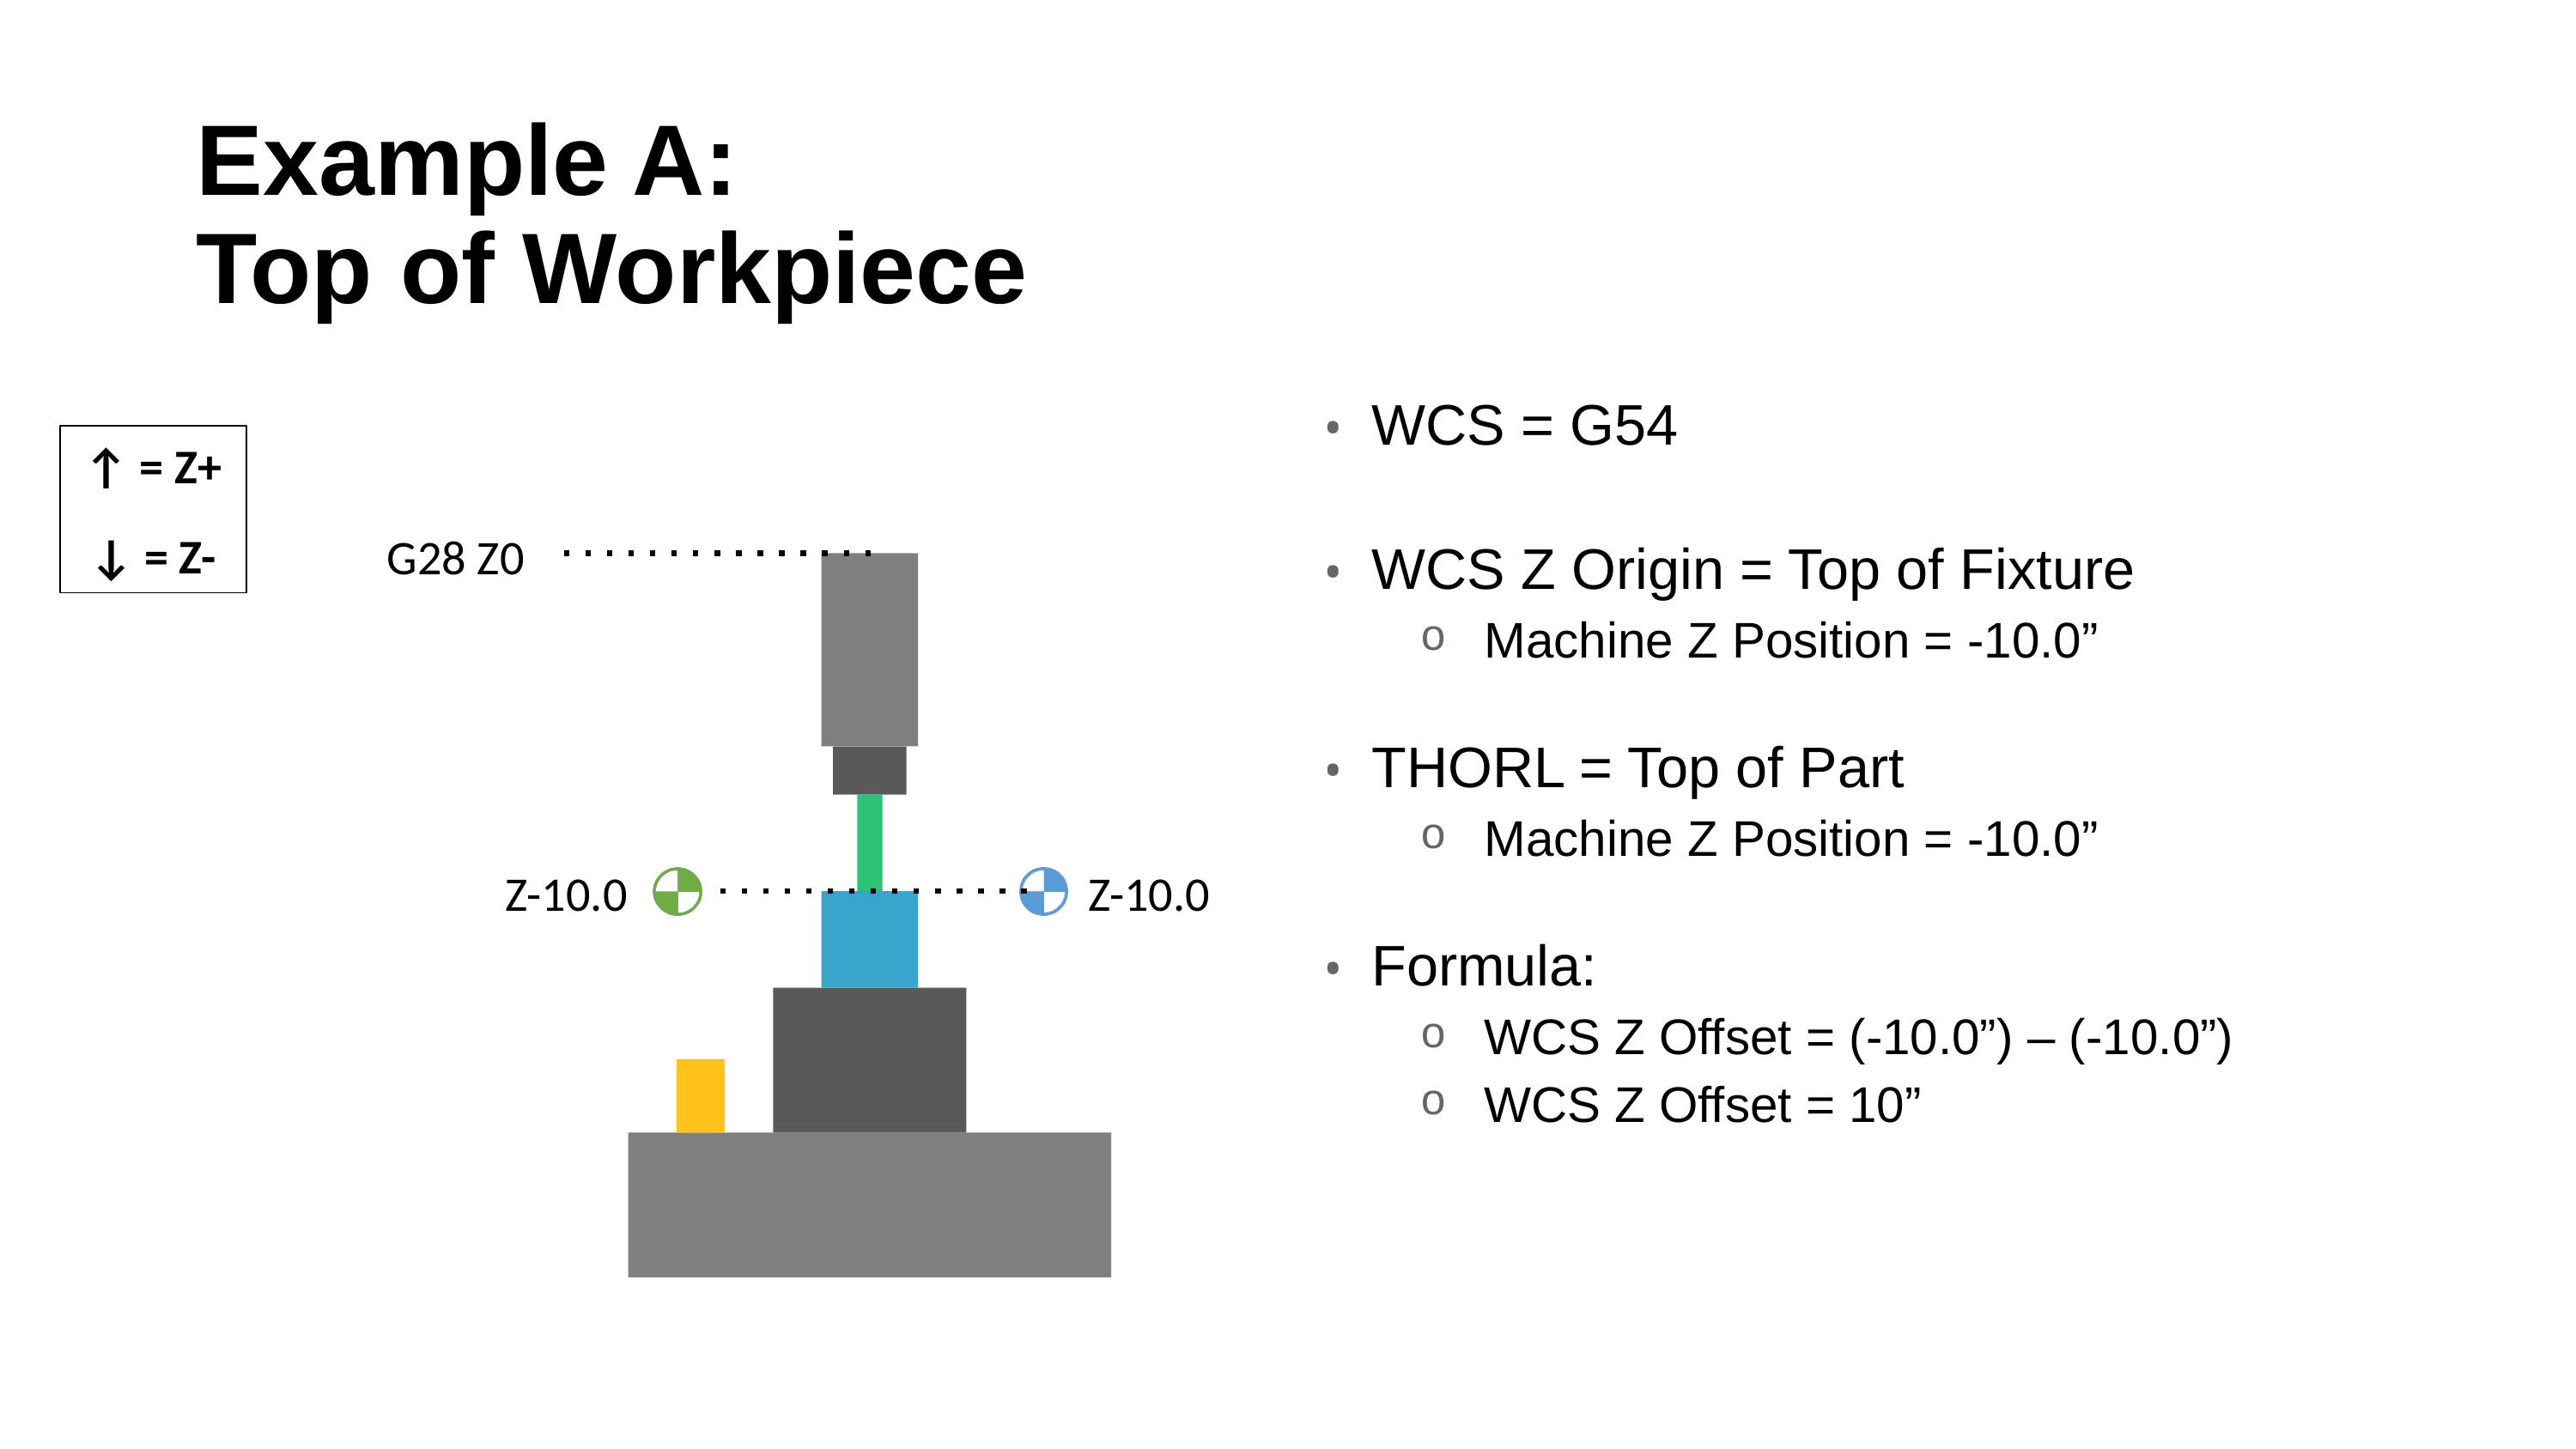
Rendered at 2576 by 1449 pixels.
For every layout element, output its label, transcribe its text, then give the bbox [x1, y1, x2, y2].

text_box ↑ = Z+ ↓ = Z- [59, 425, 247, 593]
text_box G28 Z0 [353, 516, 558, 594]
picture [1018, 866, 1068, 916]
list WCS = G54 WCS Z Origin = Top of Fixture Machine Z Position = -10.0” THORL = Top of Part Machine Z Position = -10.0” Formula: WCS Z Offset = (-10.0”) – (-10.0”) WCS Z Offset = 10”= 0.0” [1303, 385, 2399, 1305]
text_box Z-10.0 [1065, 853, 1233, 931]
picture [653, 866, 702, 916]
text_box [821, 553, 919, 890]
text_box Z-10.0 [483, 853, 650, 931]
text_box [628, 890, 1112, 1278]
title Example A: Top of Workpiece [177, 76, 2399, 357]
